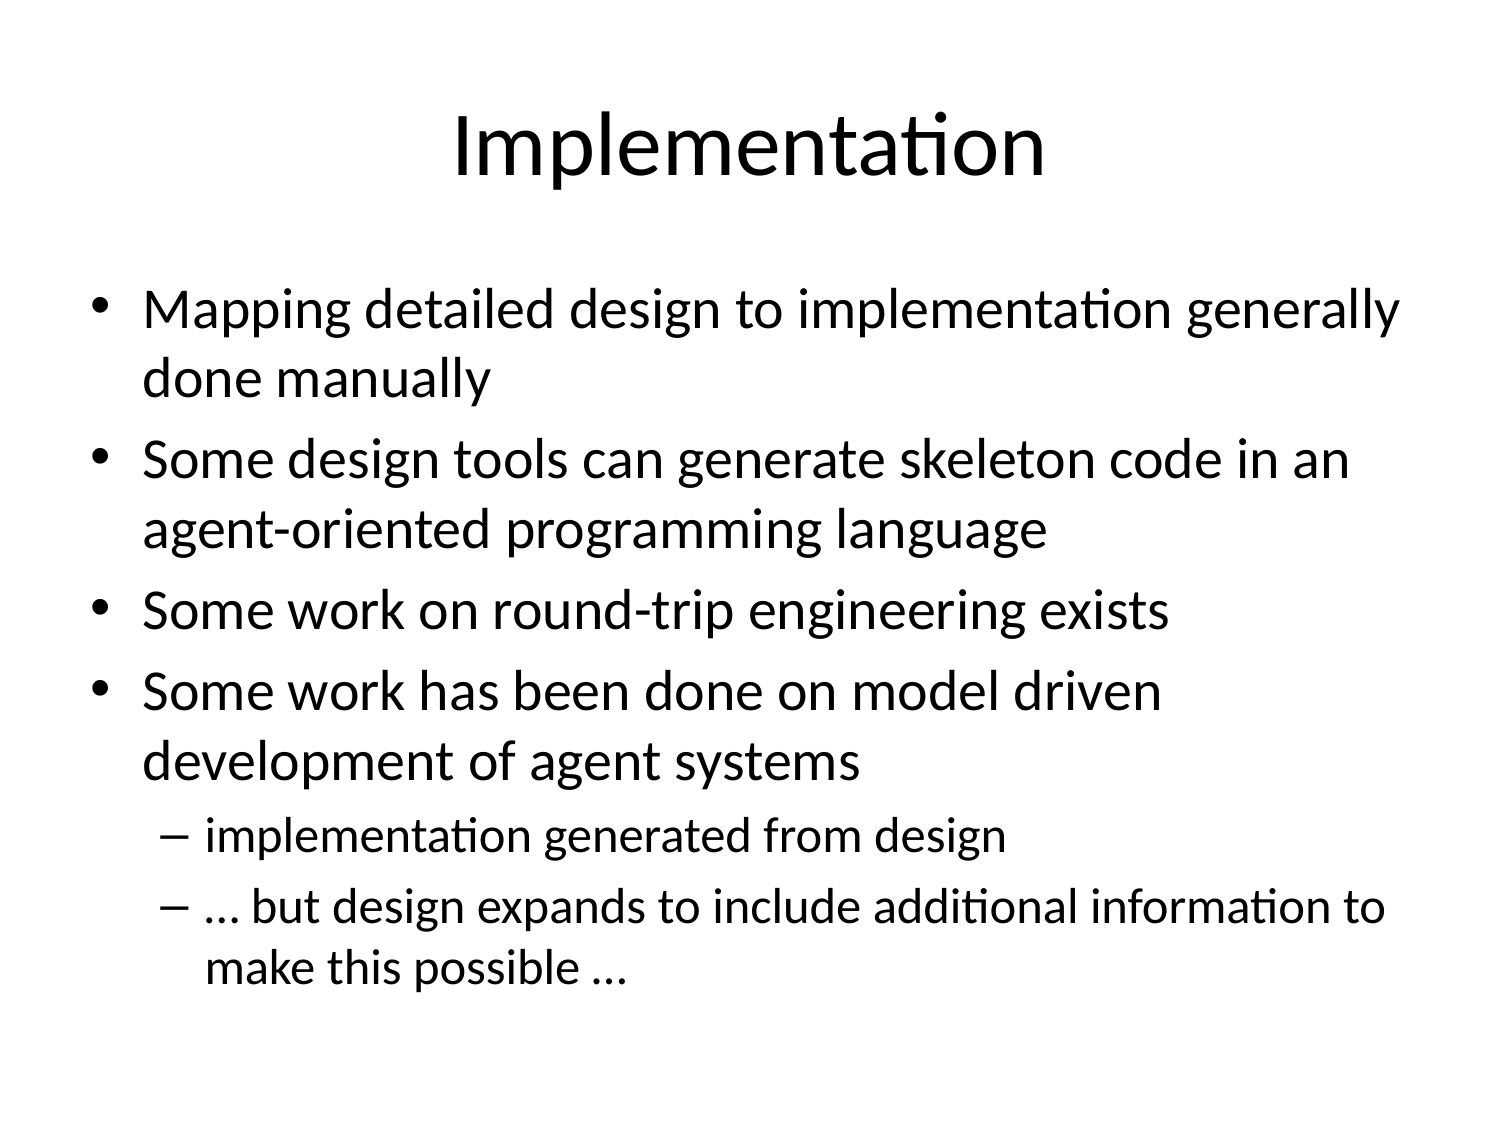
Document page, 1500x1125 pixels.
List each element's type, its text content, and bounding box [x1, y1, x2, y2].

list Mapping detailed design to implementation generally done manually Some design tools can generate skeleton code in an agent-oriented programming language Some work on round-trip engineering exists Some work has been done on model driven development of agent systems implementation generated from design … but design expands to include additional information to make this possible … [75, 262, 1425, 1005]
title Implementation [75, 45, 1425, 233]
